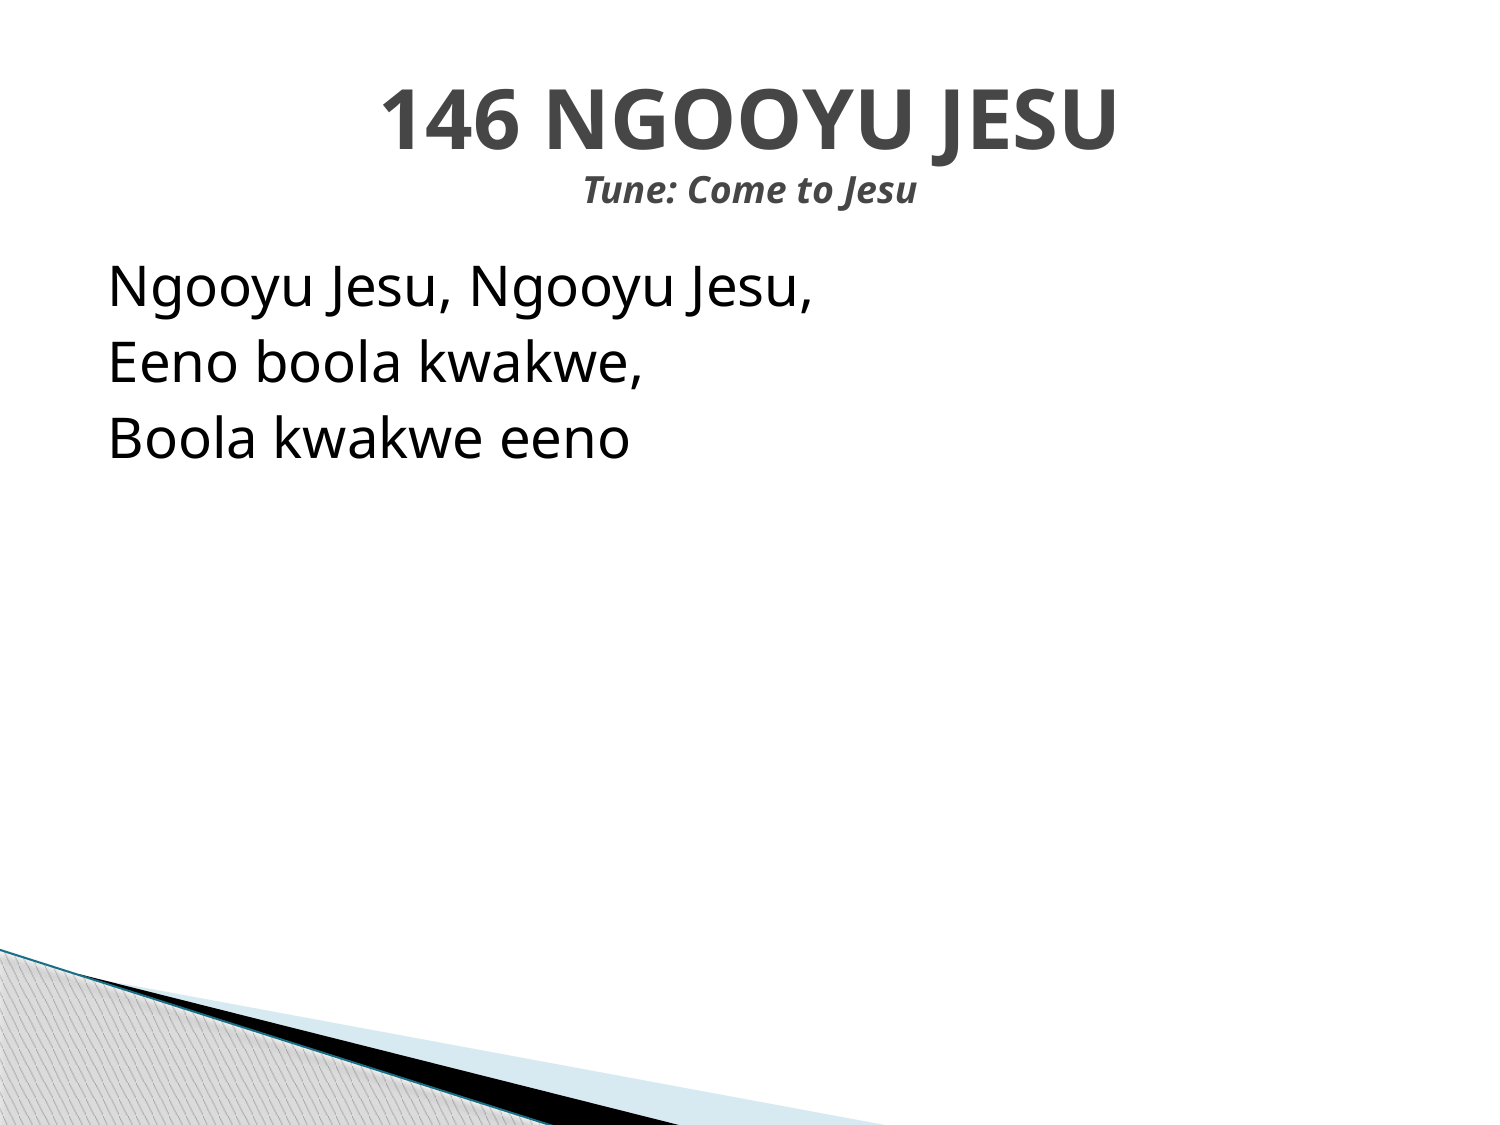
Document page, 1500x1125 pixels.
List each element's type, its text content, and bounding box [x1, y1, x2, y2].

title 146 NGOOYU JESU Tune: Come to Jesu [75, 45, 1425, 233]
list Ngooyu Jesu, Ngooyu Jesu, Eeno boola kwakwe, Boola kwakwe eeno [75, 243, 1425, 986]
